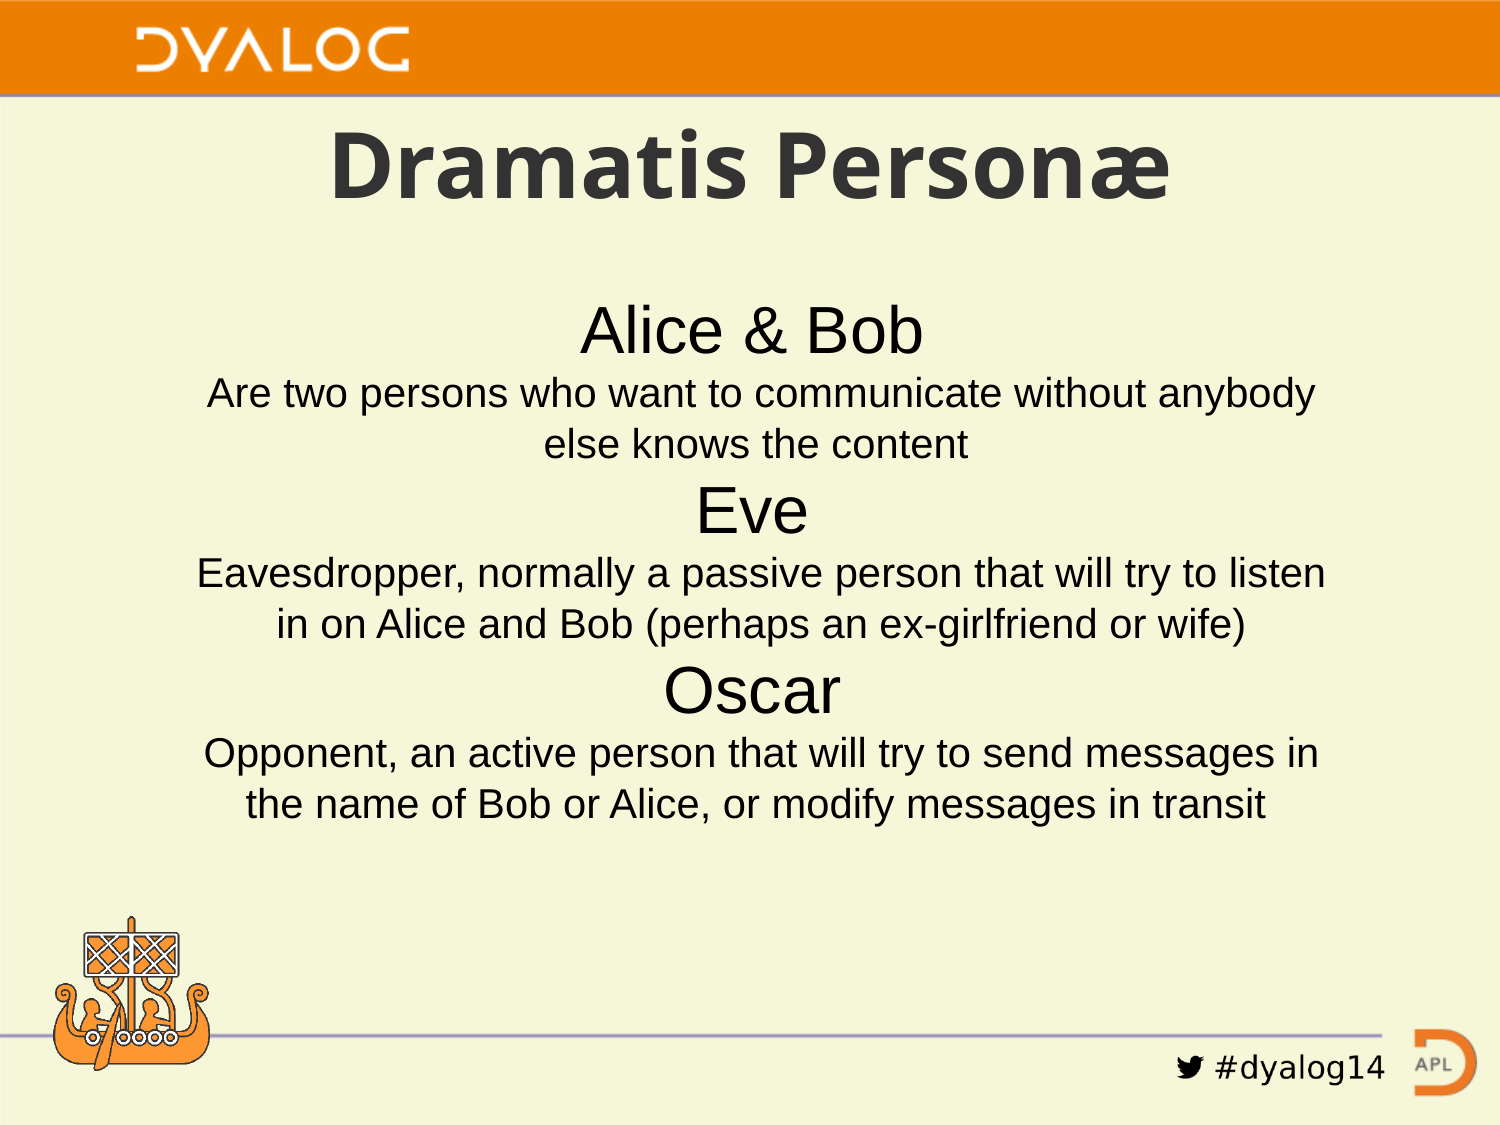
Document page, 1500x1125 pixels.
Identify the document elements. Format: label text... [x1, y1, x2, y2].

title Dramatis Personæ [112, 99, 1388, 288]
subtitle Alice & Bob Are two persons who want to communicate without anybody else knows the content Eve Eavesdropper, normally a passive person that will try to listen in on Alice and Bob (perhaps an ex-girlfriend or wife) Oscar Opponent, an active person that will try to send messages in the name of Bob or Alice, or modify messages in transit [171, 288, 1353, 925]
picture [0, 0, 1500, 1125]
